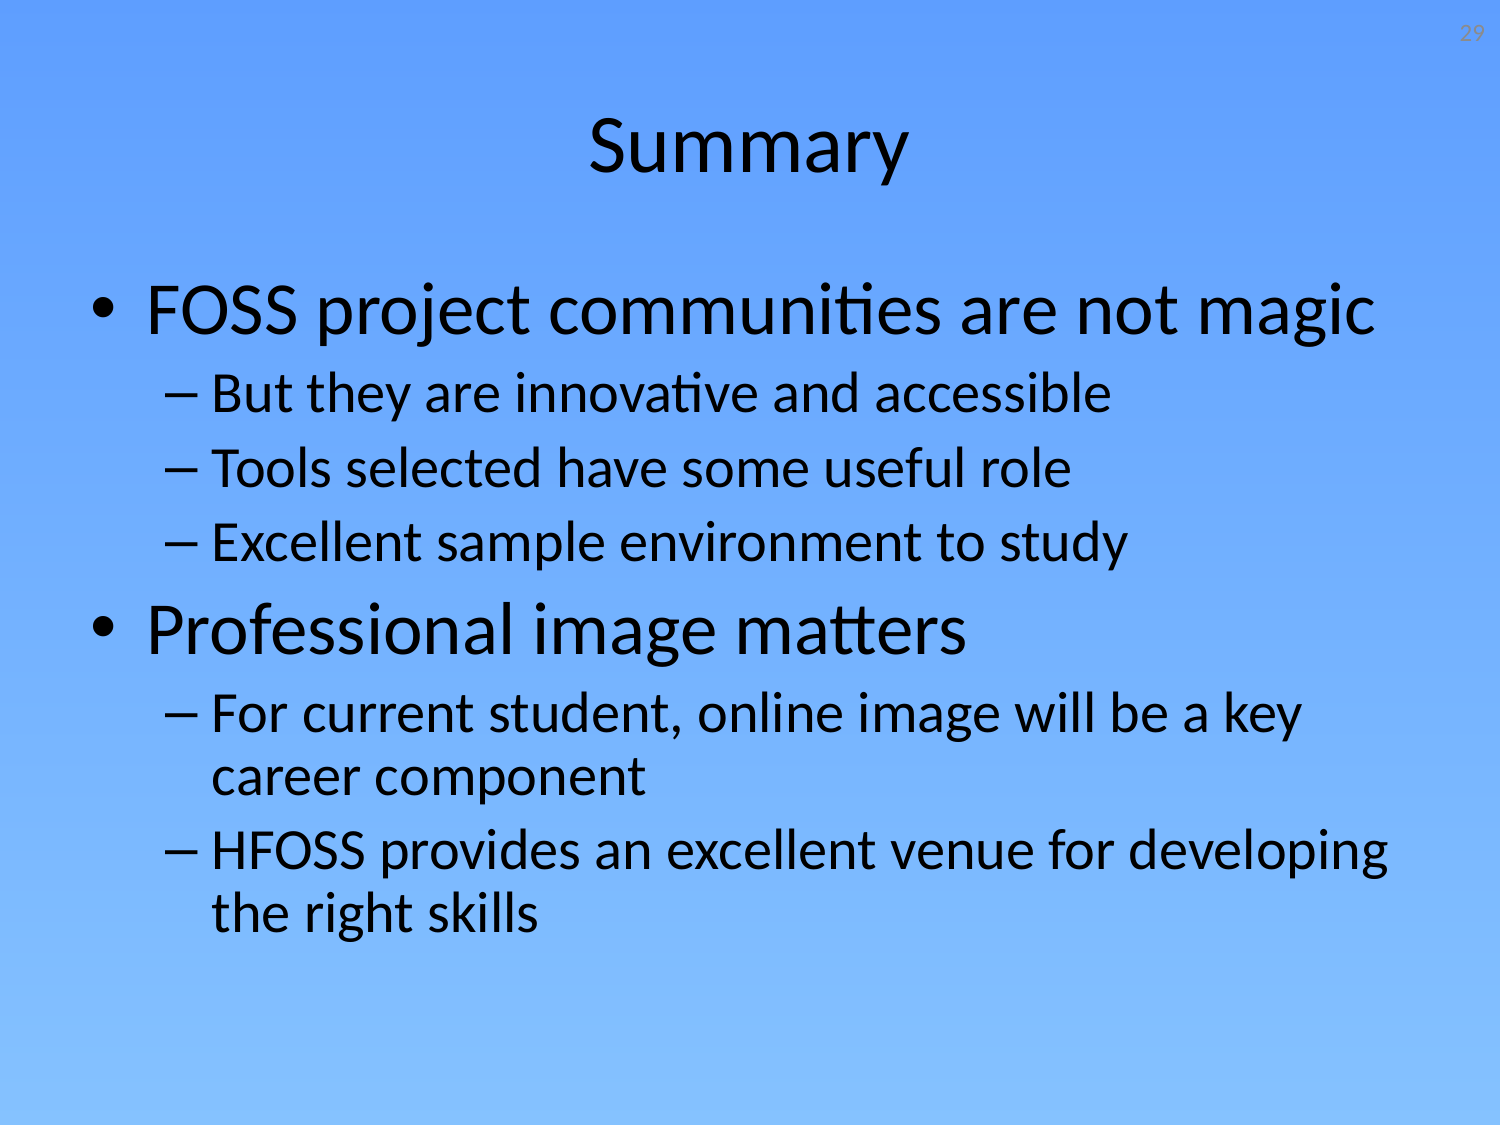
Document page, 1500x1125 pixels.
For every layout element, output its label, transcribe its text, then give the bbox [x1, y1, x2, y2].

slide_number 29 [1400, 0, 1500, 63]
title Summary [74, 44, 1426, 233]
list FOSS project communities are not magic But they are innovative and accessible Tools selected have some useful role Excellent sample environment to study Professional image matters For current student, online image will be a key career component HFOSS provides an excellent venue for developing the right skills [74, 262, 1426, 1006]
